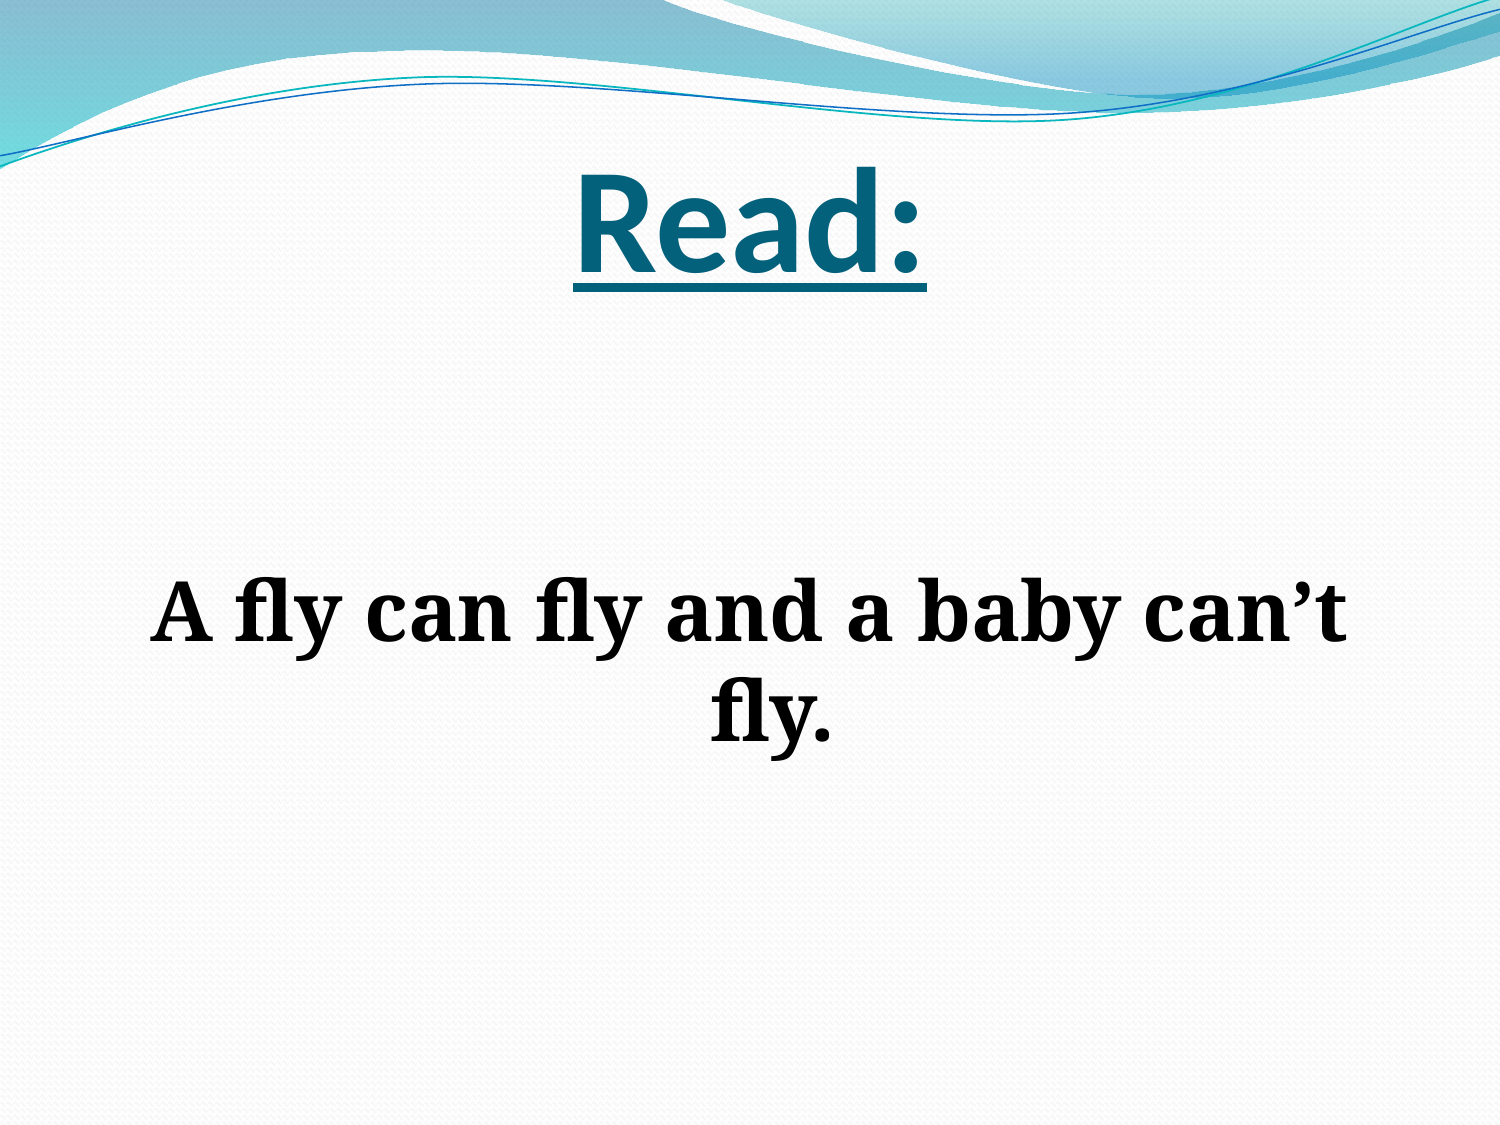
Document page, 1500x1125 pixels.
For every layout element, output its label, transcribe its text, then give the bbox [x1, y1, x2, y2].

title Read: [75, 115, 1425, 303]
list A fly can fly and a baby can’t fly. [75, 317, 1425, 1038]
